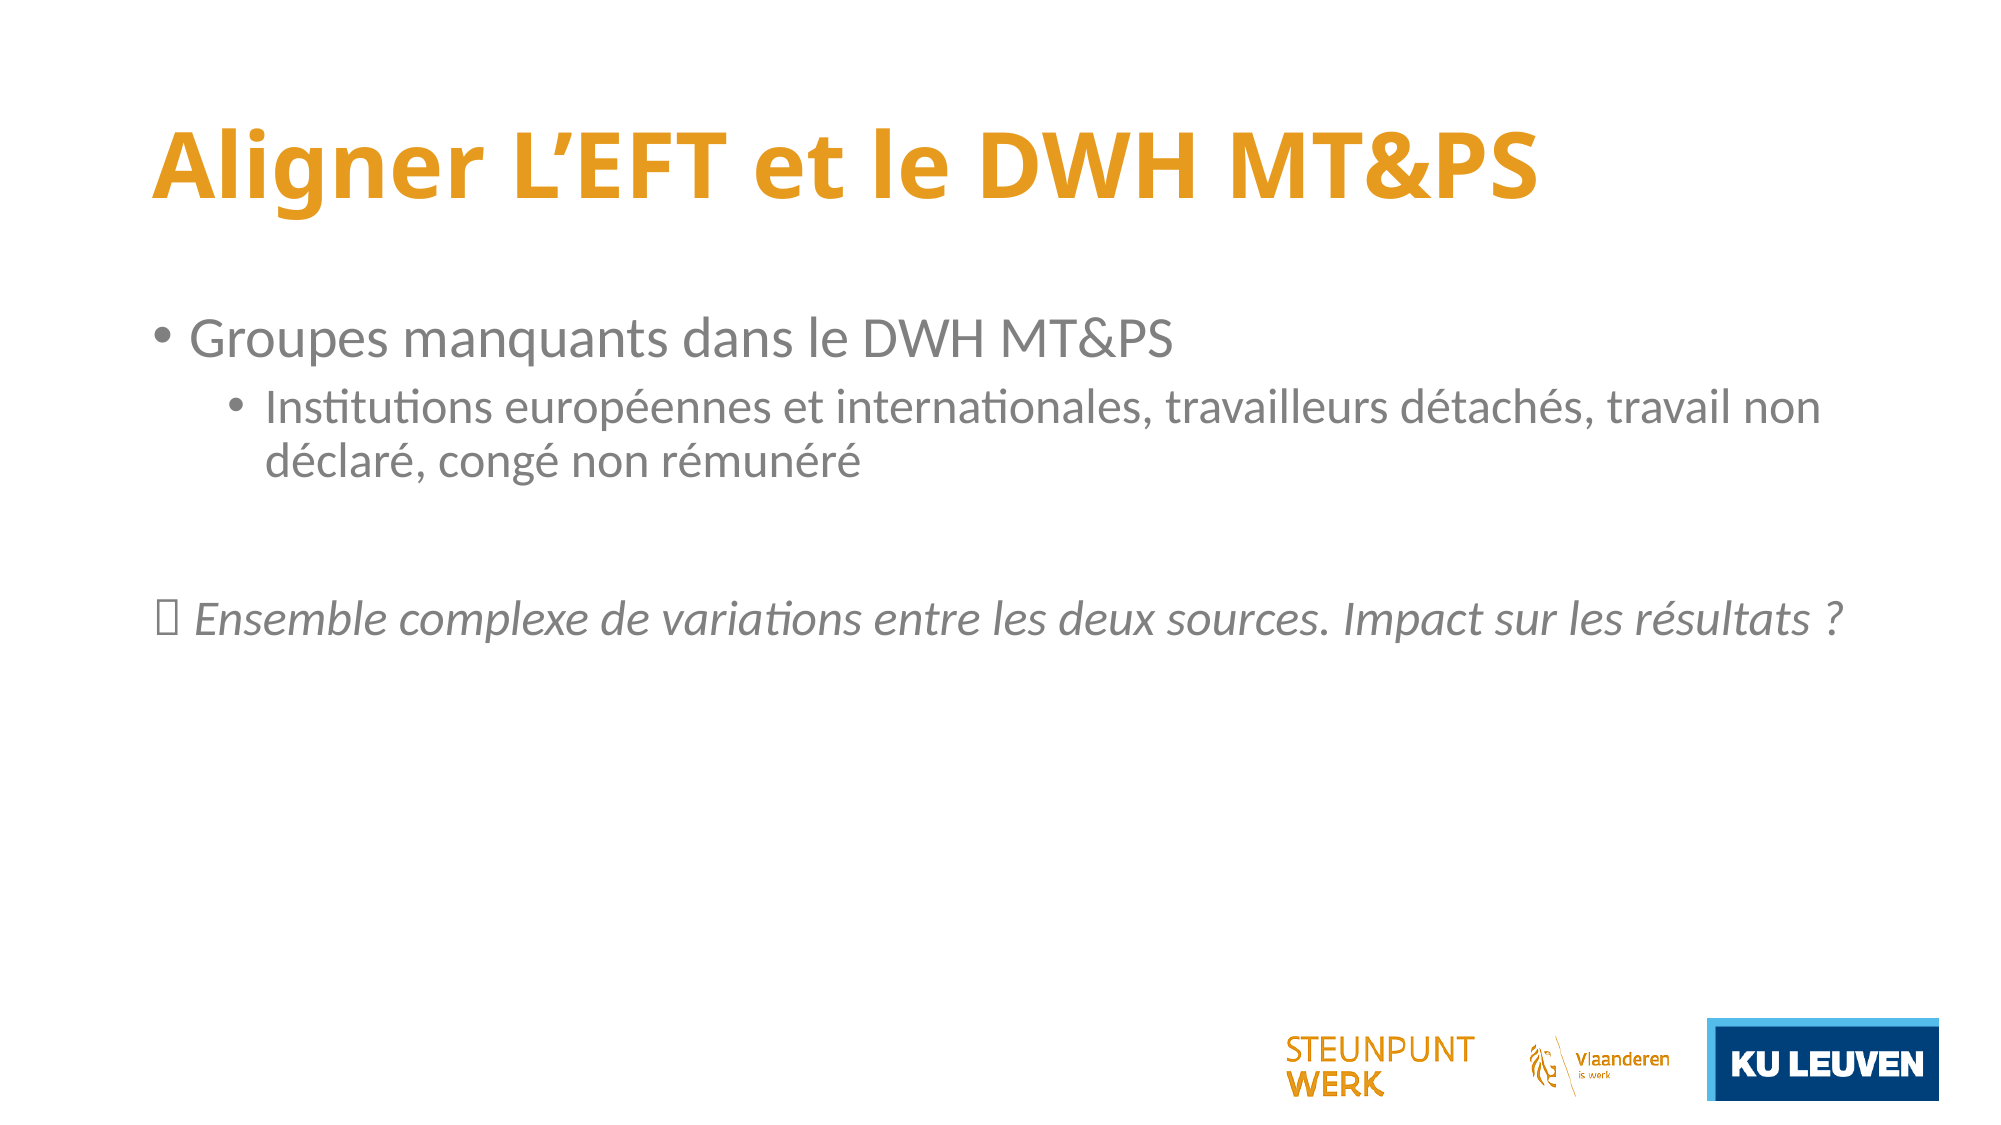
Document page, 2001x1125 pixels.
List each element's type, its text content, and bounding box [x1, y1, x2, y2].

title Aligner L’EFT et le DWH MT&PS [137, 59, 1863, 278]
list Groupes manquants dans le DWH MT&PS Institutions européennes et internationales, travailleurs détachés, travail non déclaré, congé non rémunéré  Ensemble complexe de variations entre les deux sources. Impact sur les résultats ? [137, 299, 1884, 1014]
picture [1707, 1018, 1939, 1101]
picture [1277, 1031, 1678, 1101]
